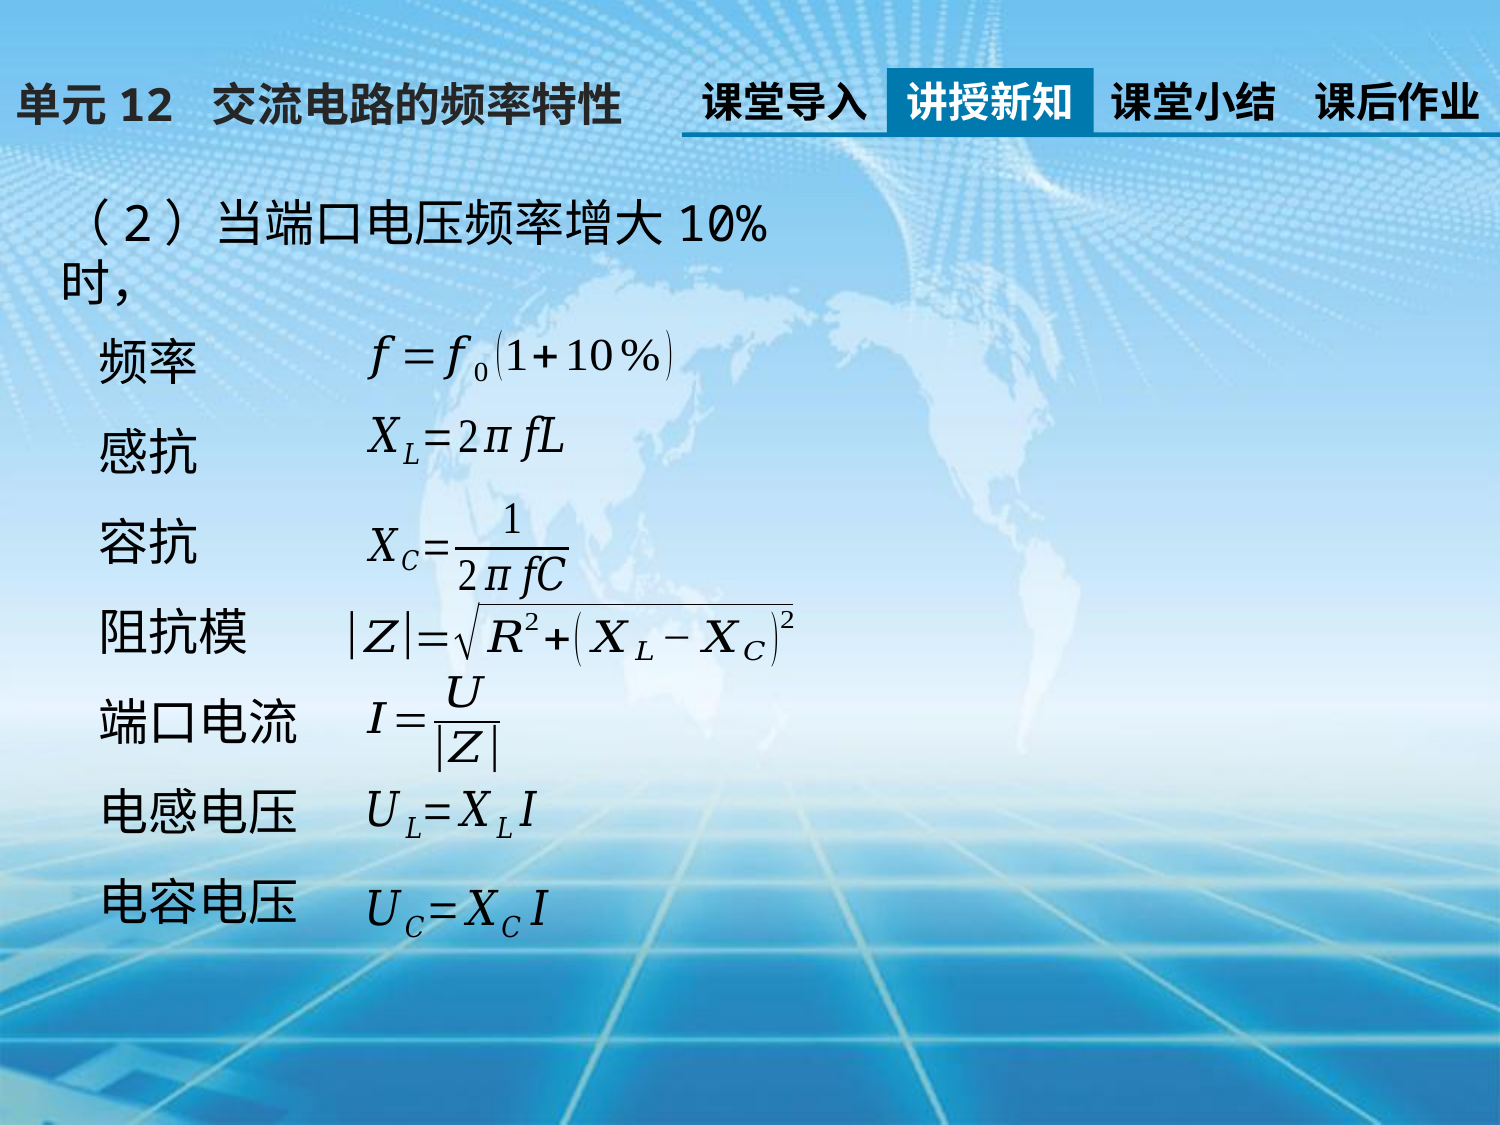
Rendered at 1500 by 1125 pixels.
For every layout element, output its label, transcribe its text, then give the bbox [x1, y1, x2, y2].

text_box 频率 感抗 容抗 阻抗模 端口电流 电感电压 电容电压 [83, 292, 365, 938]
text_box （2）当端口电压频率增大10%时， [45, 184, 796, 320]
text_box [1, 67, 1500, 139]
picture [0, 0, 1500, 1125]
